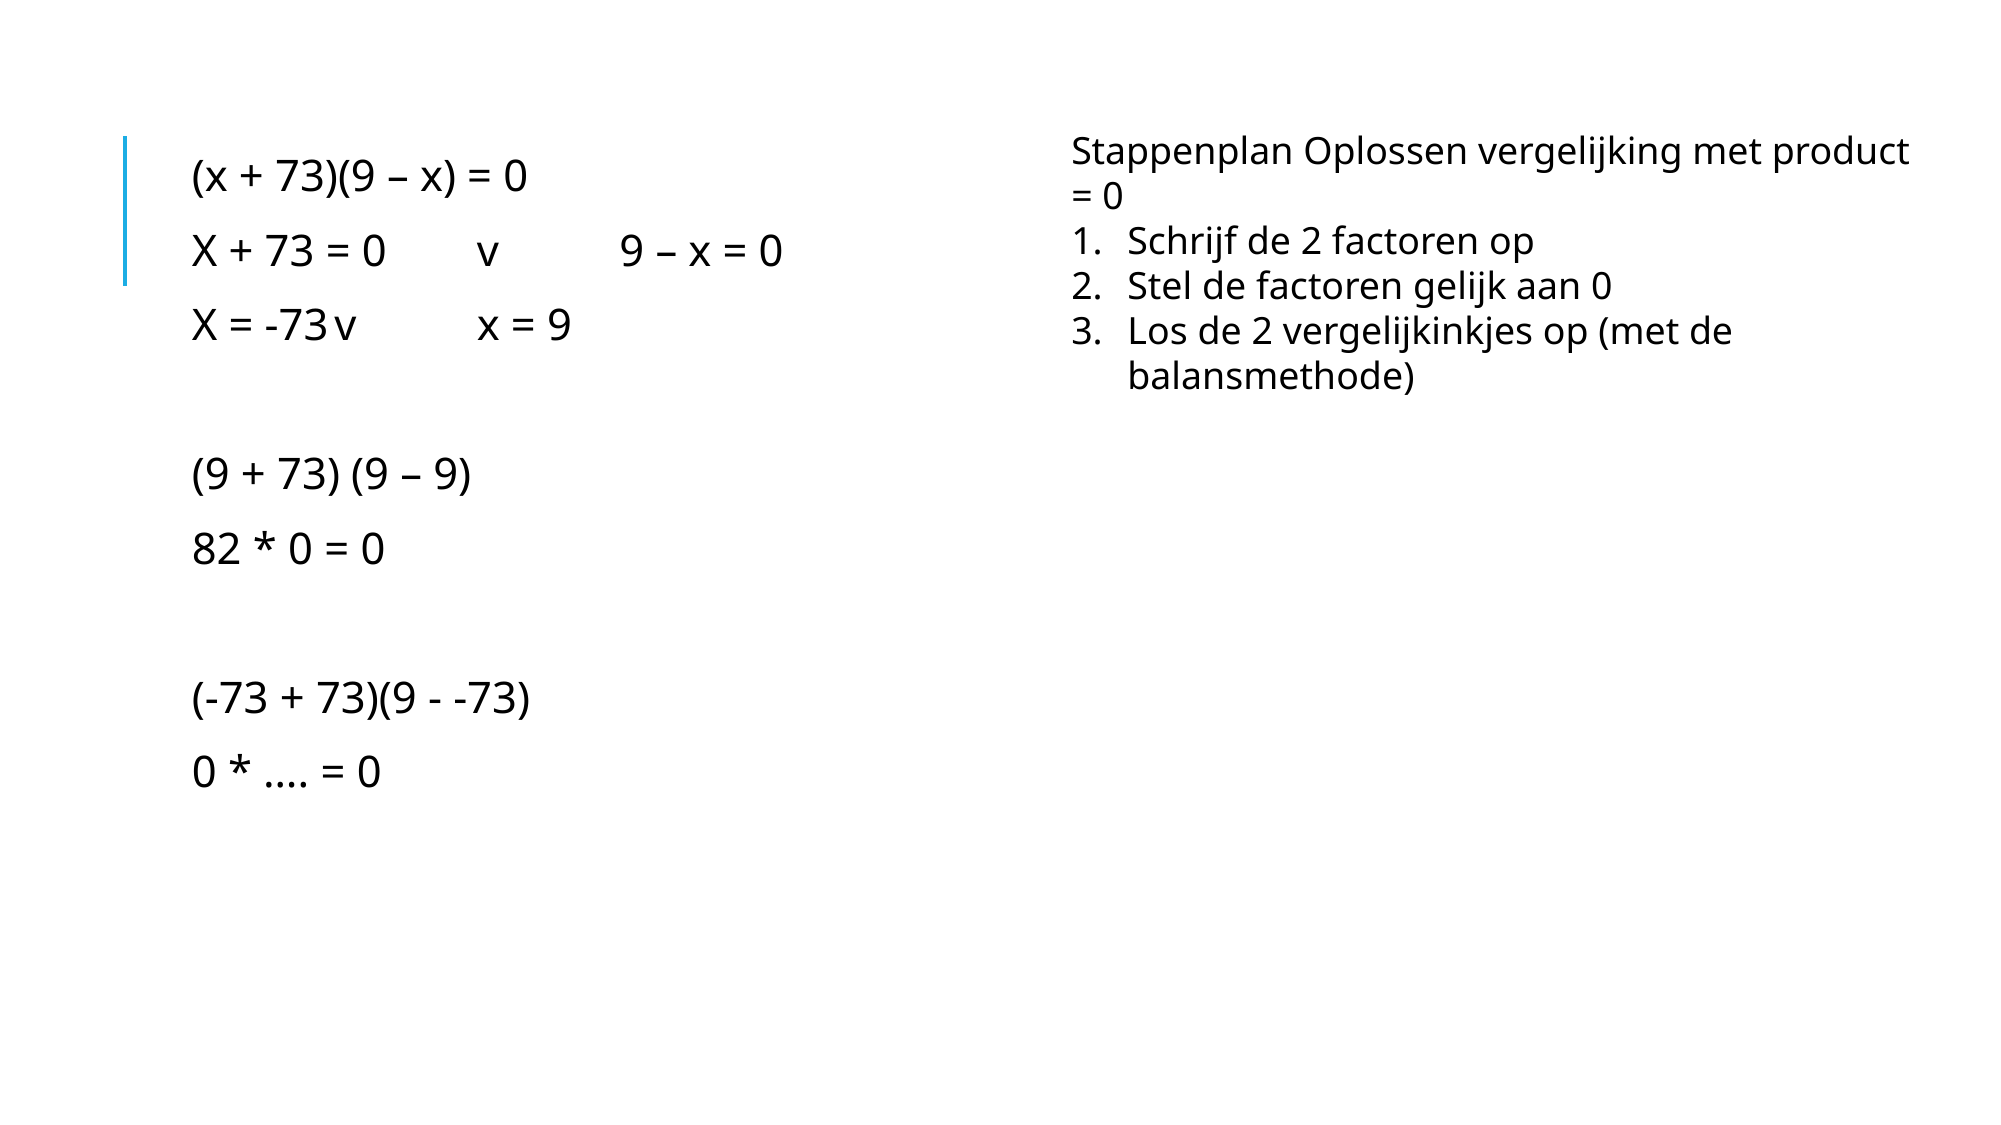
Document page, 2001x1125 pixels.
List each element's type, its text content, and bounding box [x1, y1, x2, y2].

text_box Stappenplan Oplossen vergelijking met product = 0 Schrijf de 2 factoren op Stel de factoren gelijk aan 0 Los de 2 vergelijkinkjes op (met de balansmethode) [1056, 119, 1944, 450]
list (x + 73)(9 – x) = 0 X + 73 = 0 v 9 – x = 0 X = -73 v x = 9 (9 + 73) (9 – 9) 82 * 0 = 0 (-73 + 73)(9 - -73) 0 * …. = 0 [170, 146, 1765, 807]
